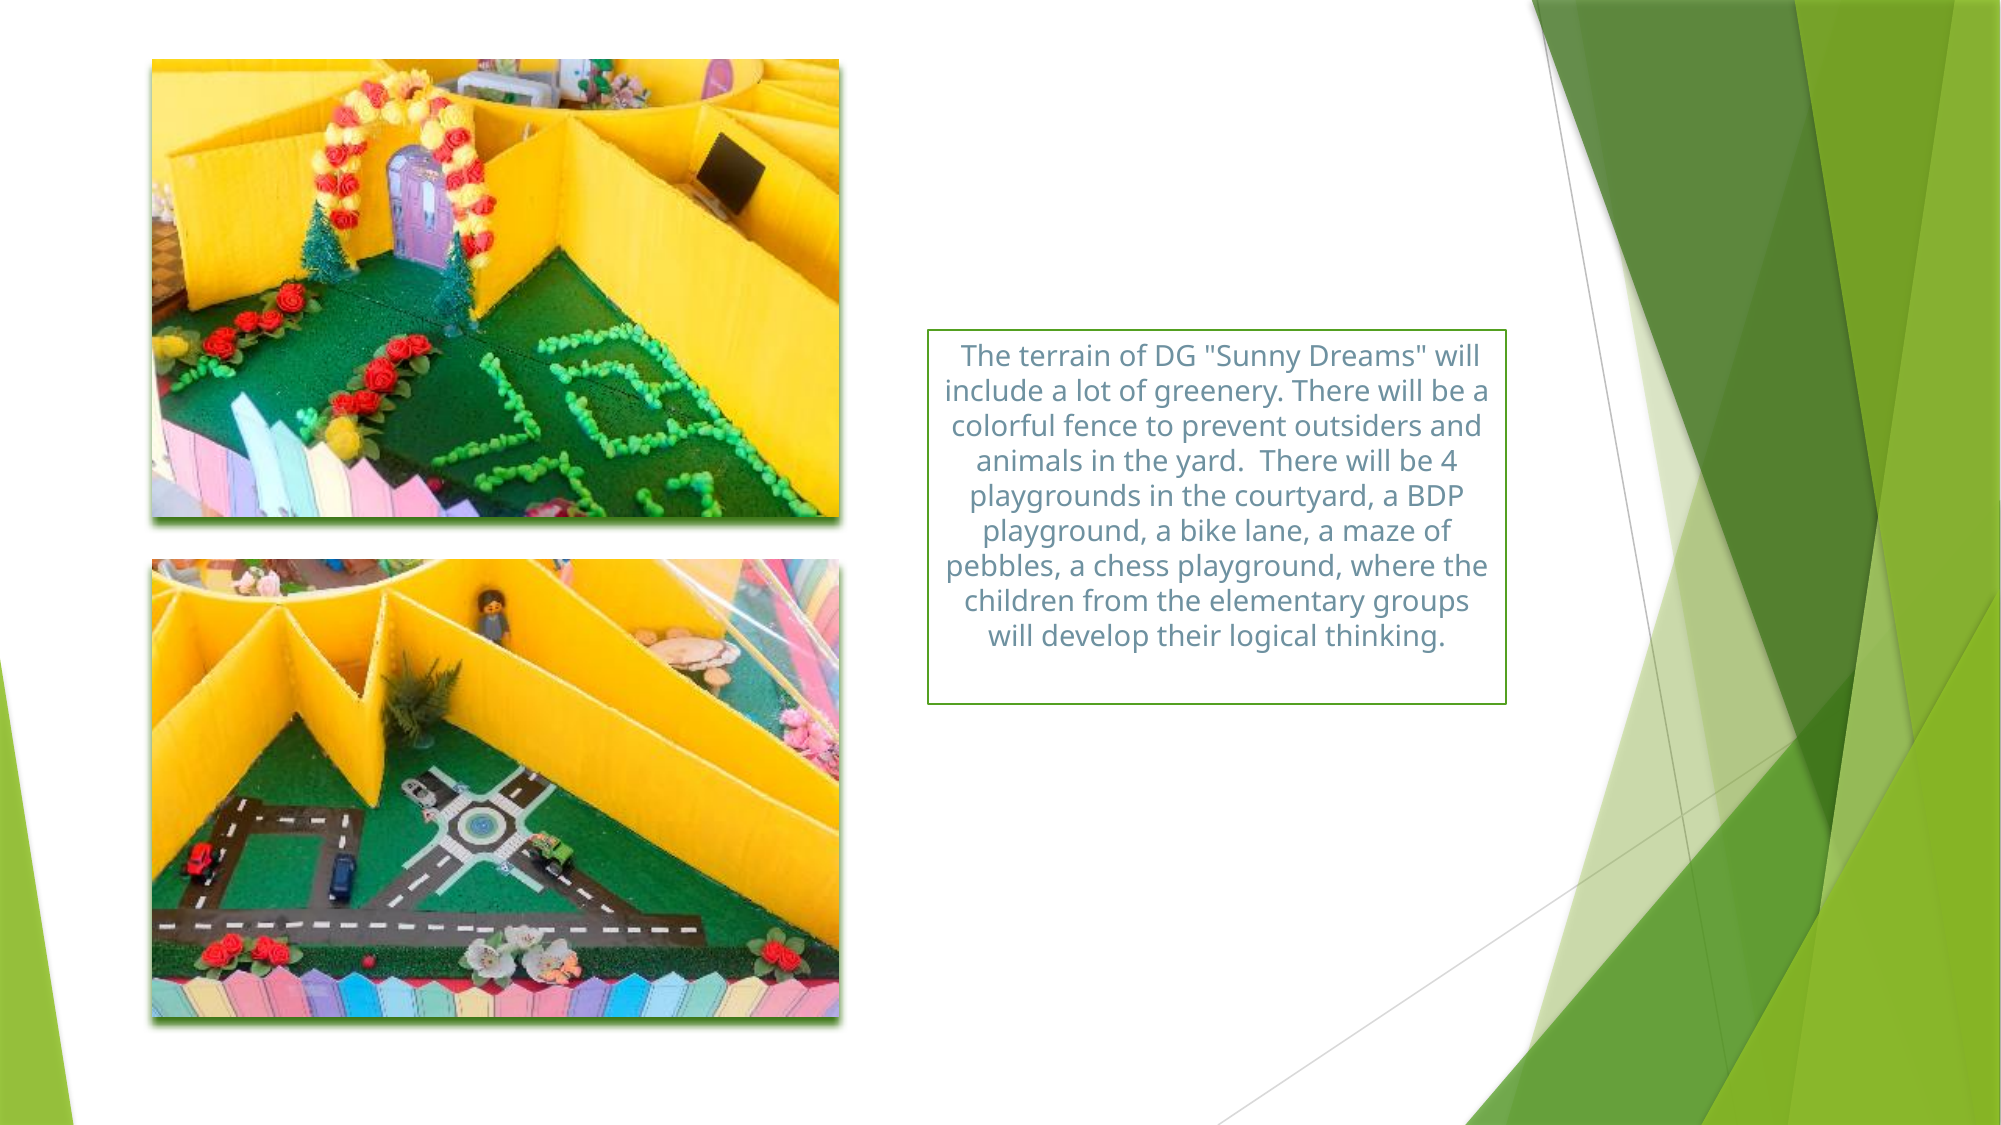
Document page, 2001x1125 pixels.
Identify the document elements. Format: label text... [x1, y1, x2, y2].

title The terrain of DG "Sunny Dreams" will include a lot of greenery. There will be a colorful fence to prevent outsiders and animals in the yard. There will be 4 playgrounds in the courtyard, a BDP playground, a bike lane, a maze of pebbles, a chess playground, where the children from the elementary groups will develop their logical thinking. [928, 329, 1507, 704]
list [151, 58, 840, 518]
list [151, 558, 840, 1018]
